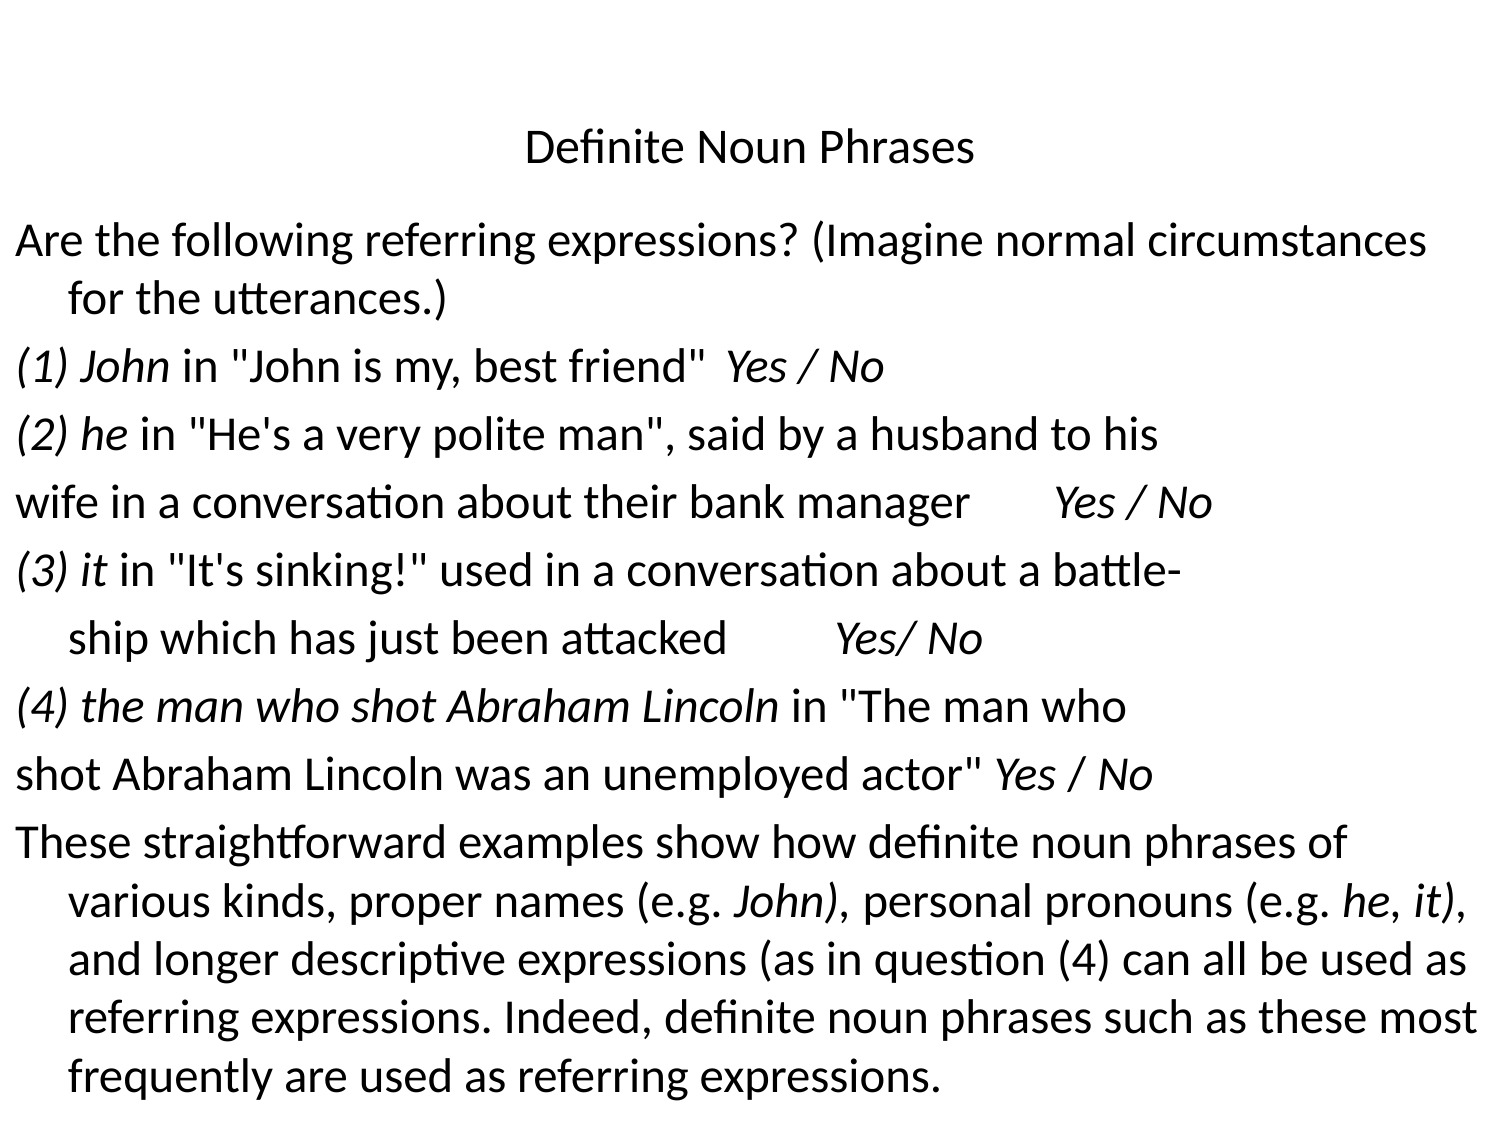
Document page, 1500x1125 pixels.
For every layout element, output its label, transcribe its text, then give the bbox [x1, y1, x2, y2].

list Are the following referring expressions? (Imagine normal circumstances for the utterances.) (1) John in "John is my, best friend" Yes / No (2) he in "He's a very polite man", said by a husband to his wife in a conversation about their bank manager Yes / No (3) it in "It's sinking!" used in a conversation about a battle- ship which has just been attacked Yes/ No (4) the man who shot Abraham Lincoln in "The man who shot Abraham Lincoln was an unemployed actor" Yes / No These straightforward examples show how definite noun phrases of various kinds, proper names (e.g. John), personal pronouns (e.g. he, it), and longer descriptive expressions (as in question (4) can all be used as referring expressions. Indeed, definite noun phrases such as these most frequently are used as referring expressions. [0, 200, 1500, 1125]
title Definite Noun Phrases [75, 75, 1425, 200]
